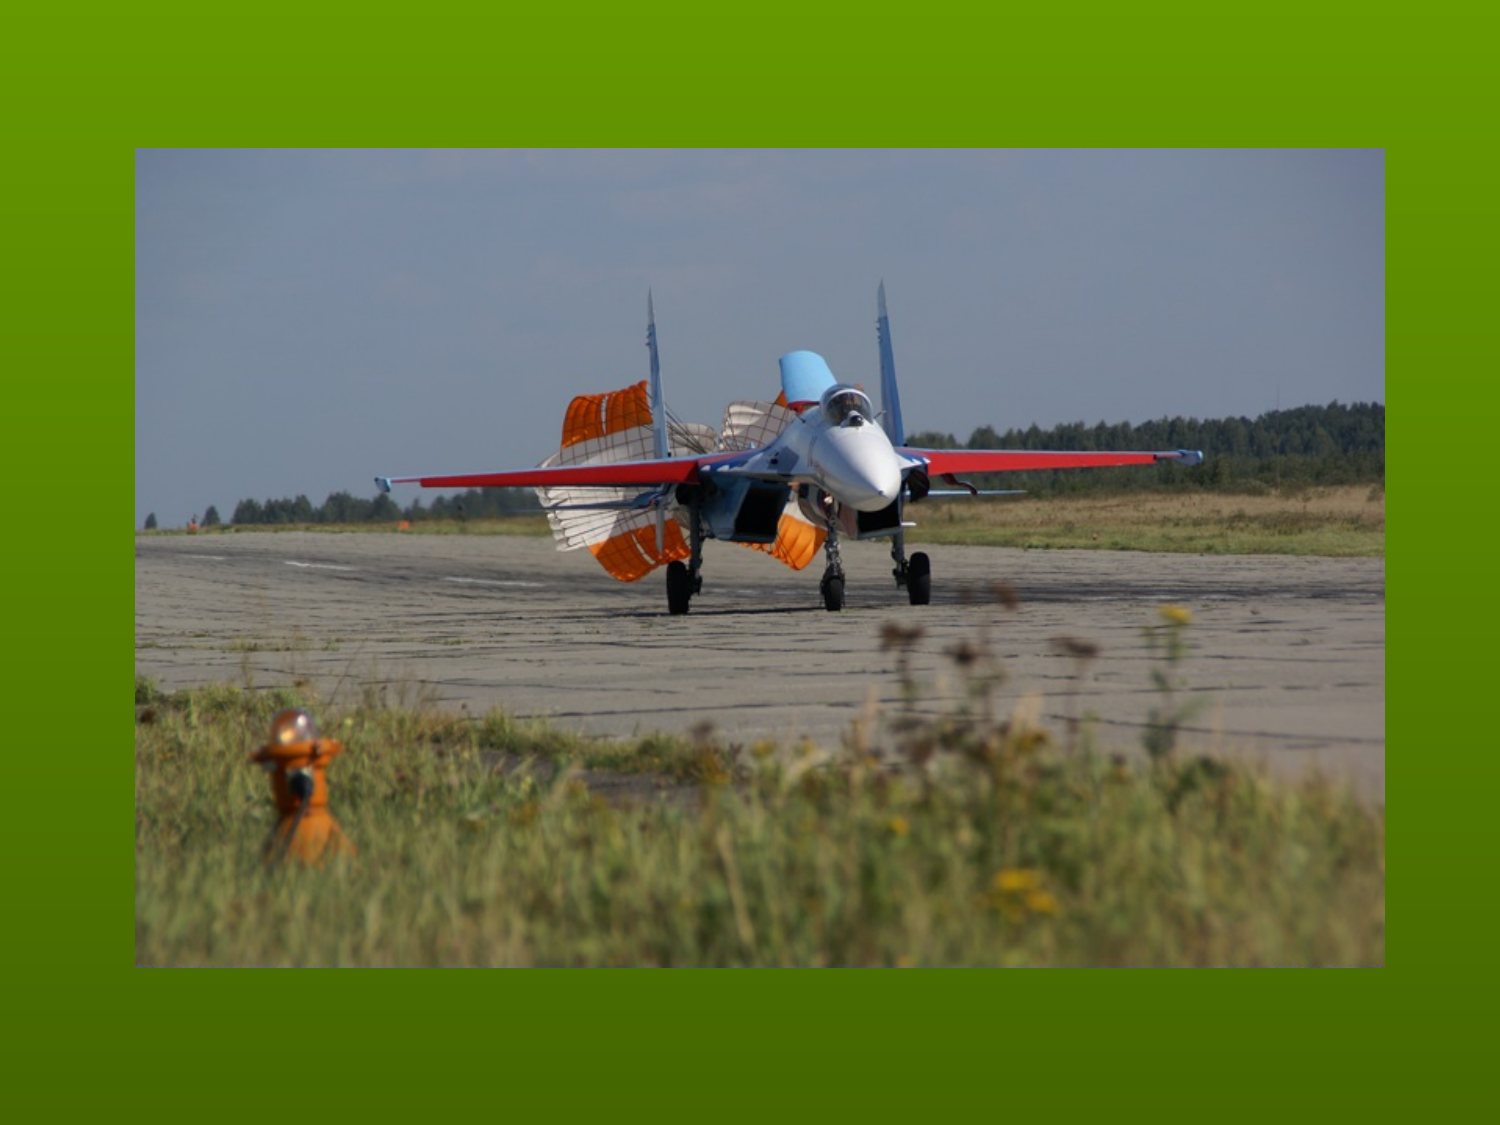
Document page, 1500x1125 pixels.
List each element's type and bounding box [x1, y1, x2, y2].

picture [135, 148, 1385, 968]
